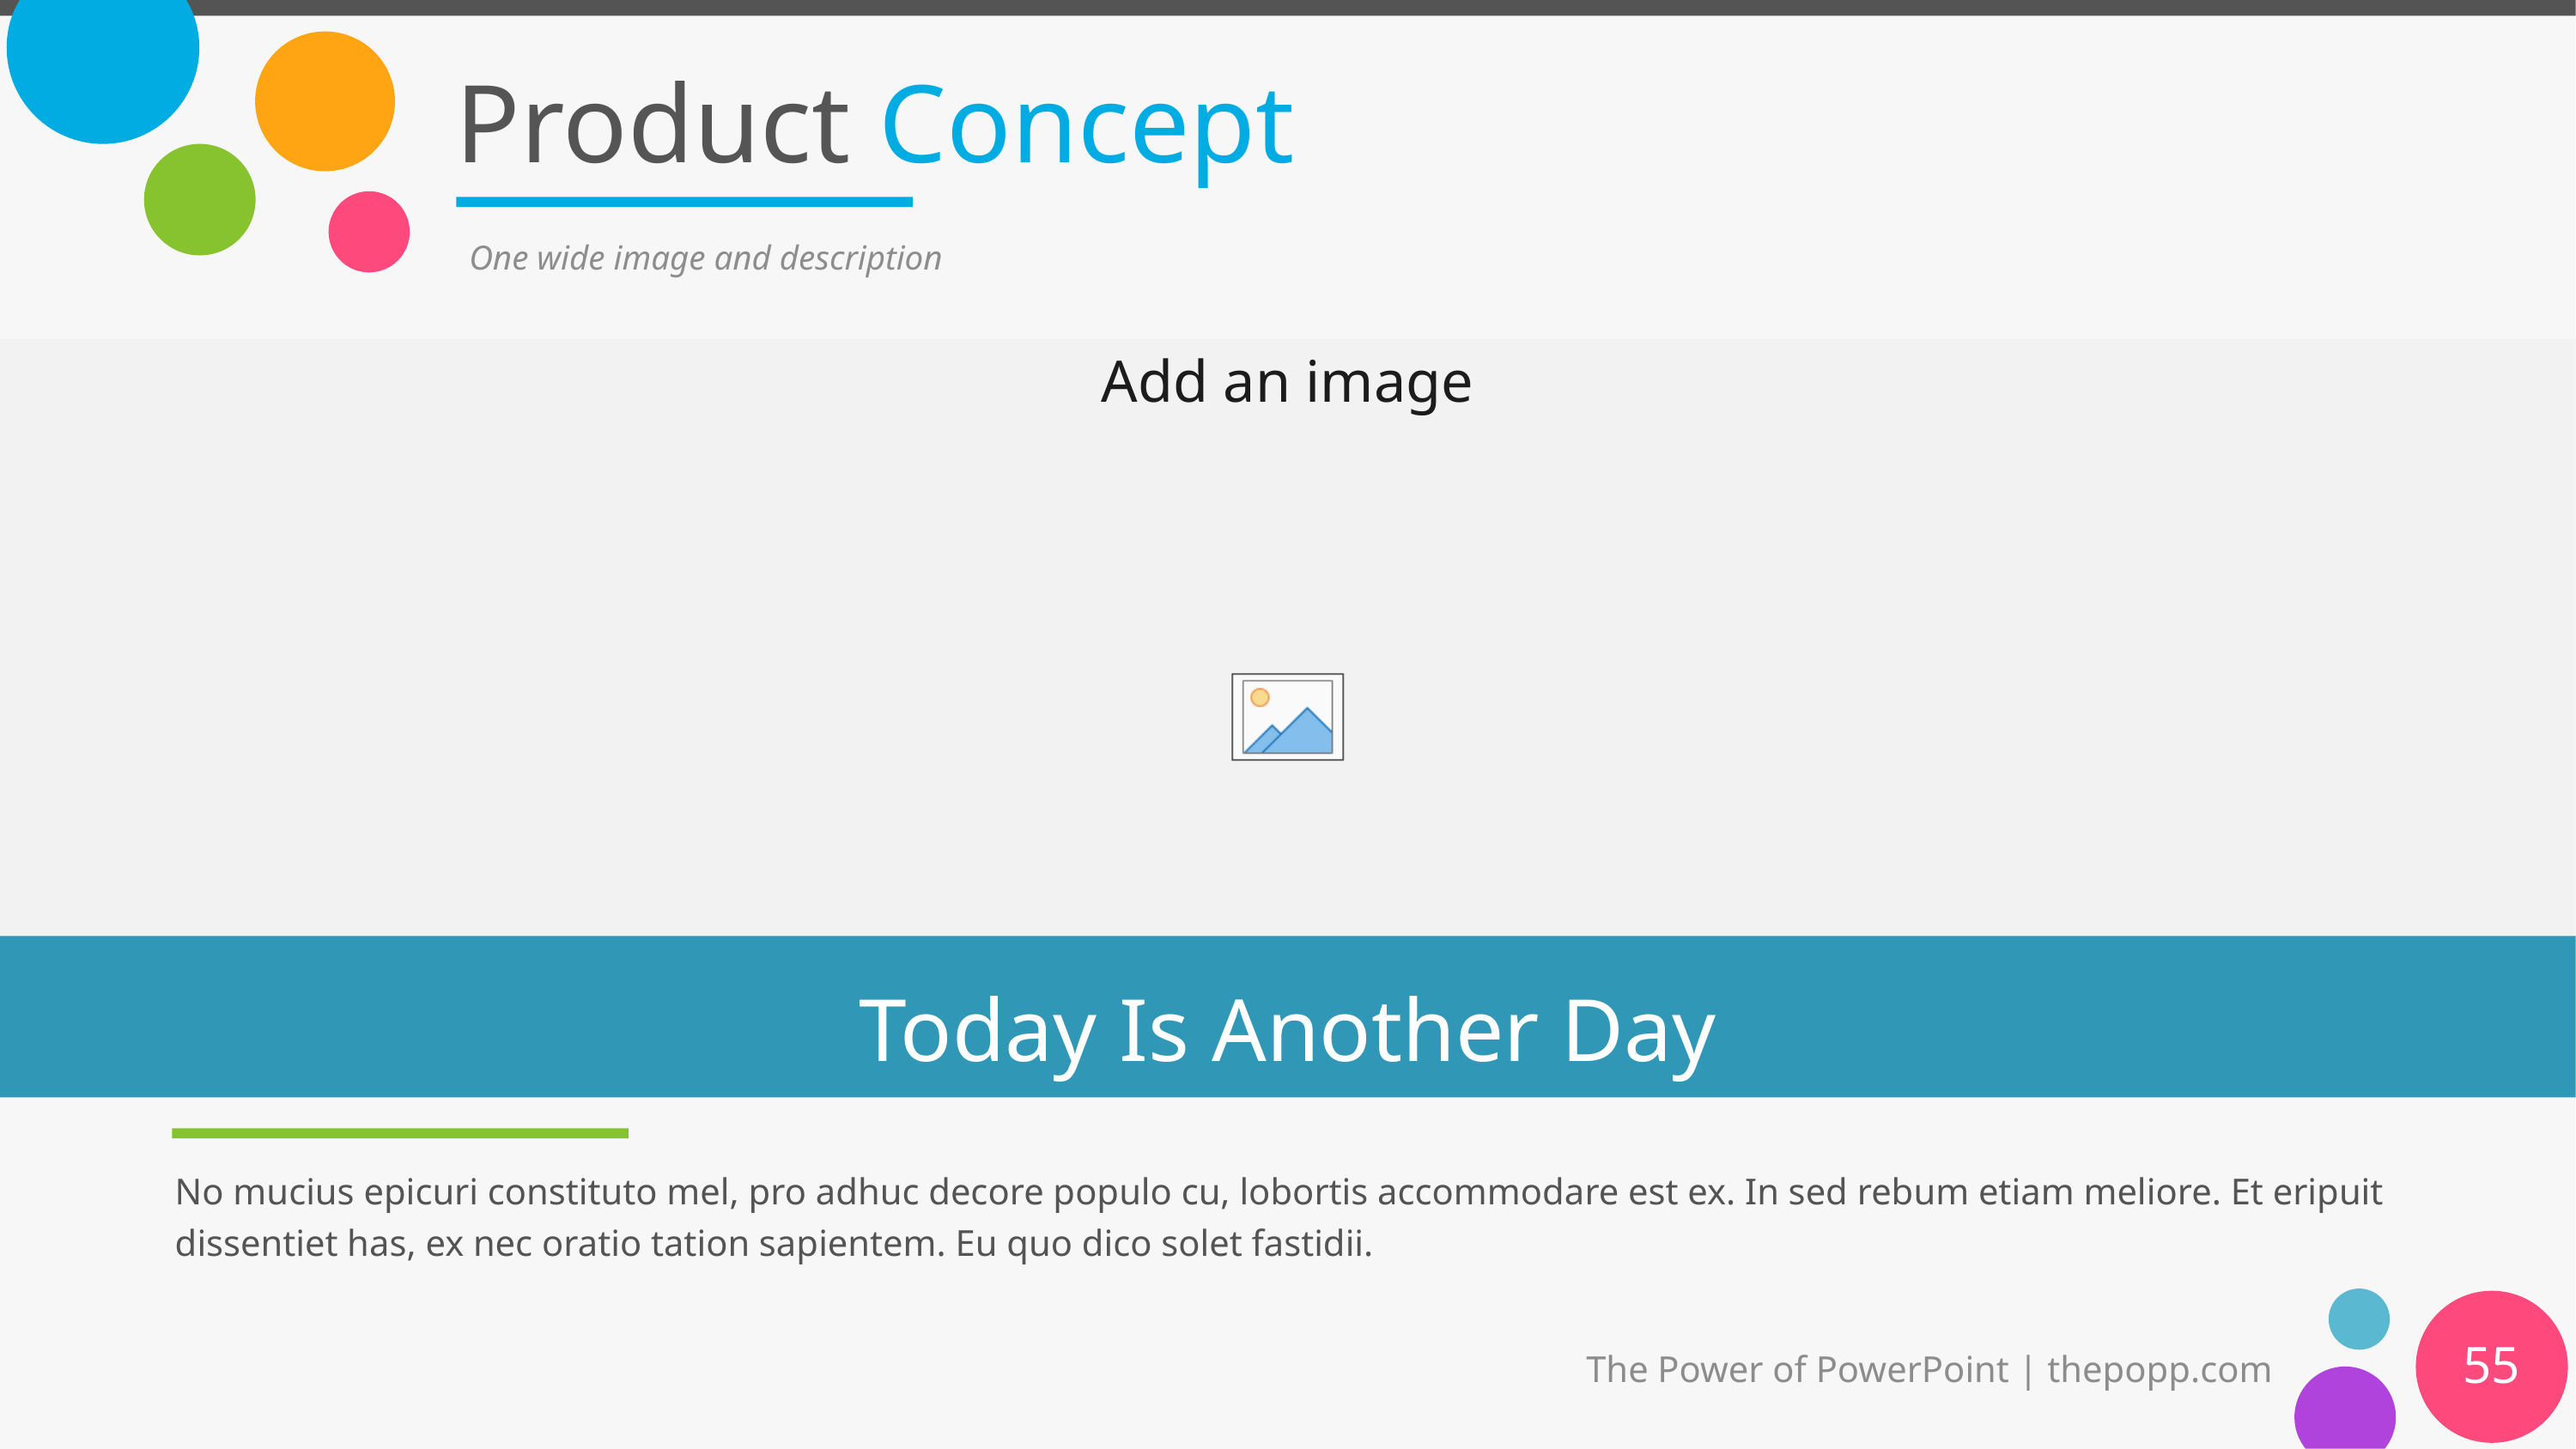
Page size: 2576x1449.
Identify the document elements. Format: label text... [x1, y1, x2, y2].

picture [0, 338, 2576, 1096]
footer The Power of PowerPoint | thepopp.com [1479, 1332, 2296, 1410]
list One wide image and description [446, 217, 2465, 288]
list No mucius epicuri constituto mel, pro adhuc decore populo cu, lobortis accommodare est ex. In sed rebum etiam meliore. Et eripuit dissentiet has, ex nec oratio tation sapientem. Eu quo dico solet fastidii. [151, 1149, 2434, 1317]
slide_number 55 [2415, 1328, 2568, 1406]
title Product Concept [433, 34, 2454, 204]
